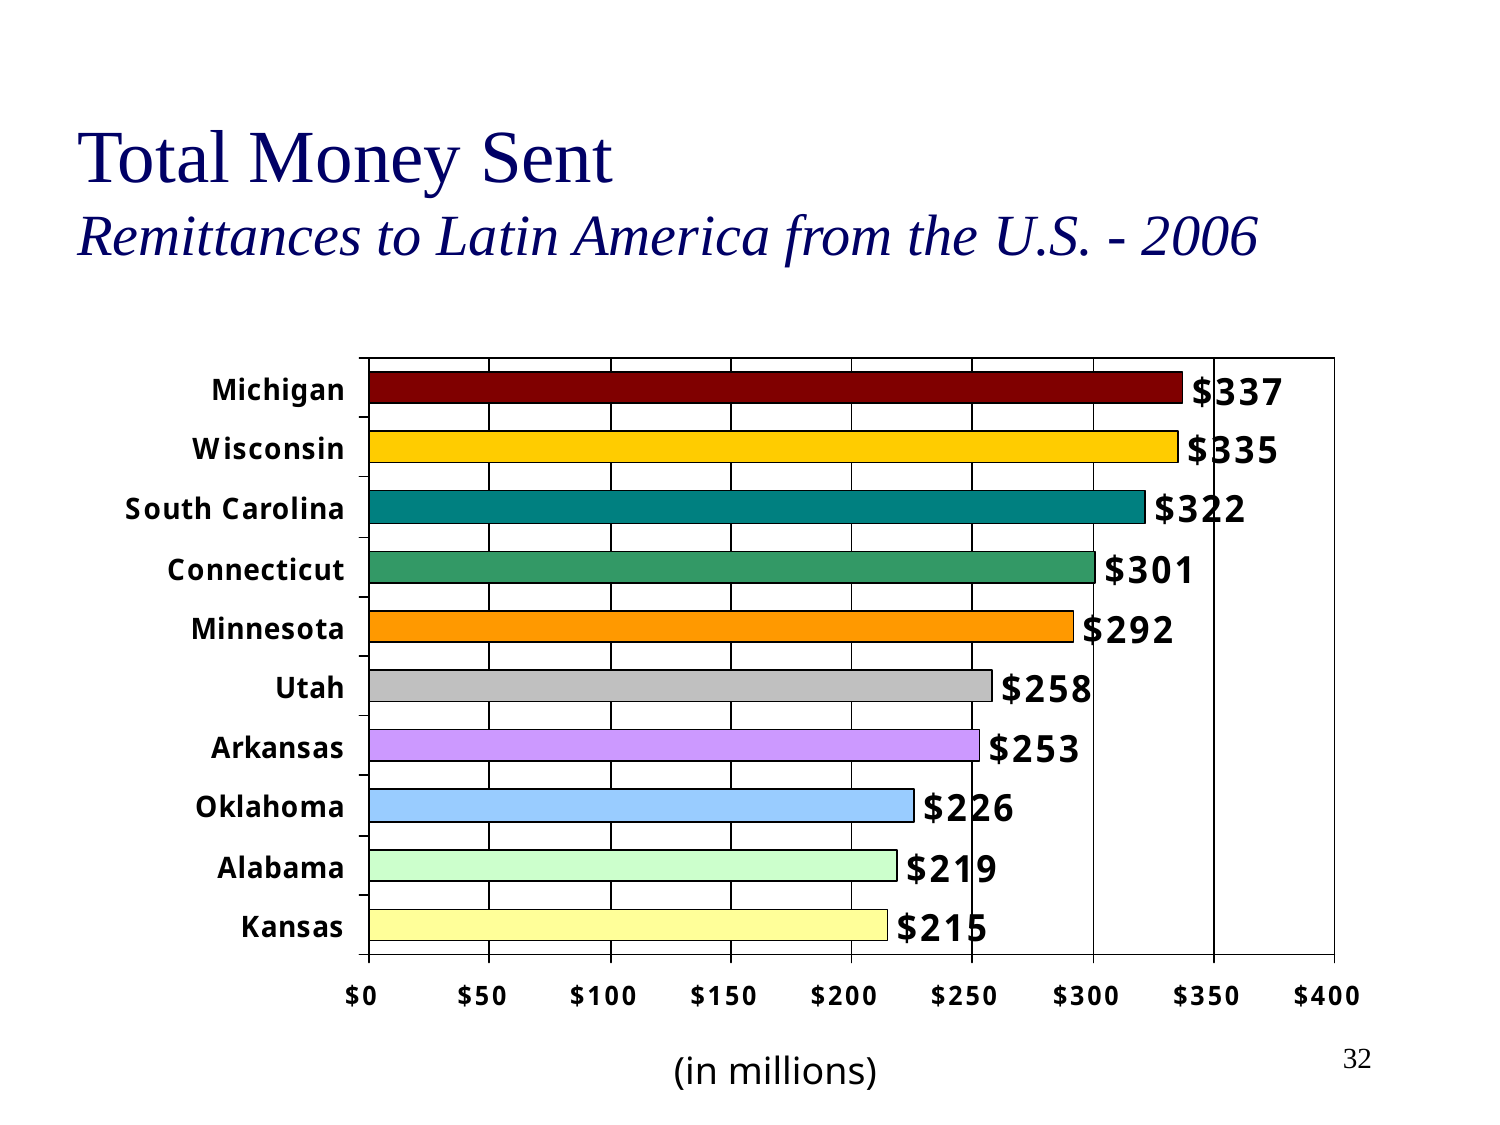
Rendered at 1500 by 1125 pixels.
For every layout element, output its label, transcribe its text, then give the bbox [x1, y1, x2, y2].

slide_number 32 [1074, 1033, 1388, 1108]
text_box (in millions) [659, 1039, 892, 1100]
title Total Money Sent Remittances to Latin America from the U.S. - 2006 [62, 74, 1438, 301]
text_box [112, 349, 1388, 1026]
